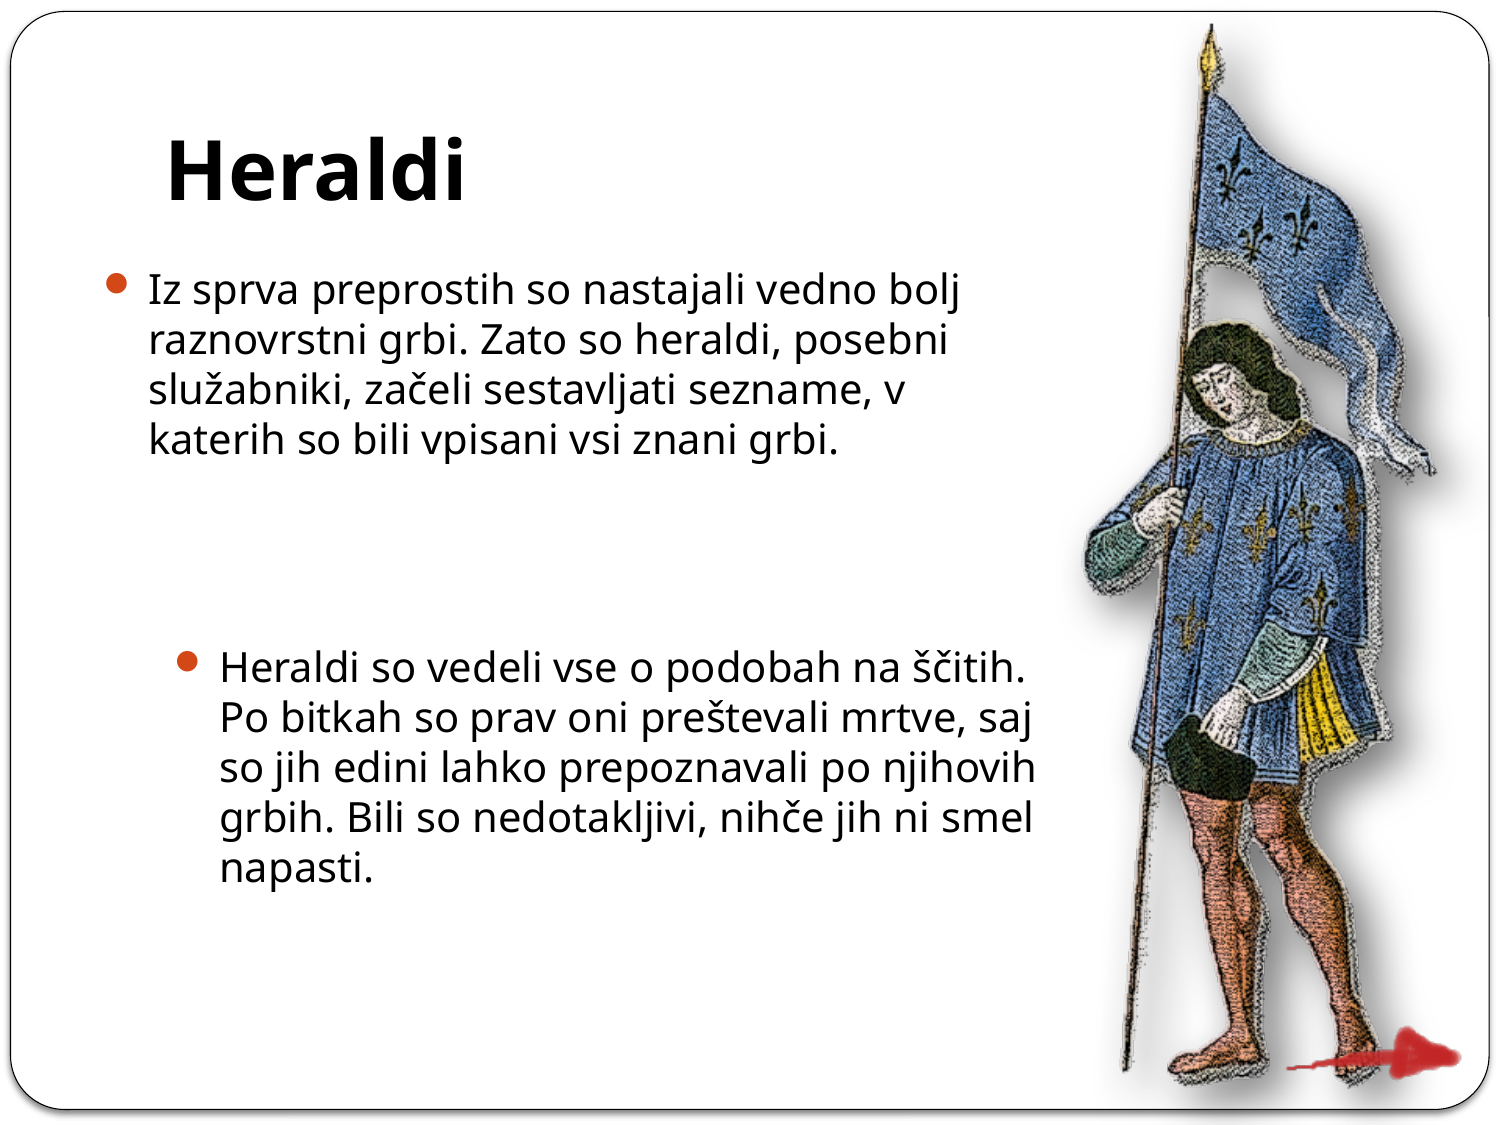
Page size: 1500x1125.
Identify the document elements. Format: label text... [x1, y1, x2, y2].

picture [1068, 0, 1472, 1125]
list Iz sprva preprostih so nastajali vedno bolj raznovrstni grbi. Zato so heraldi, posebni služabniki, začeli sestavljati sezname, v katerih so bili vpisani vsi znani grbi. [88, 255, 1010, 492]
title Heraldi [150, 45, 1052, 233]
list Heraldi so vedeli vse o podobah na ščitih. Po bitkah so prav oni preštevali mrtve, saj so jih edini lahko prepoznavali po njihovih grbih. Bili so nedotakljivi, nihče jih ni smel napasti. [159, 633, 1051, 906]
